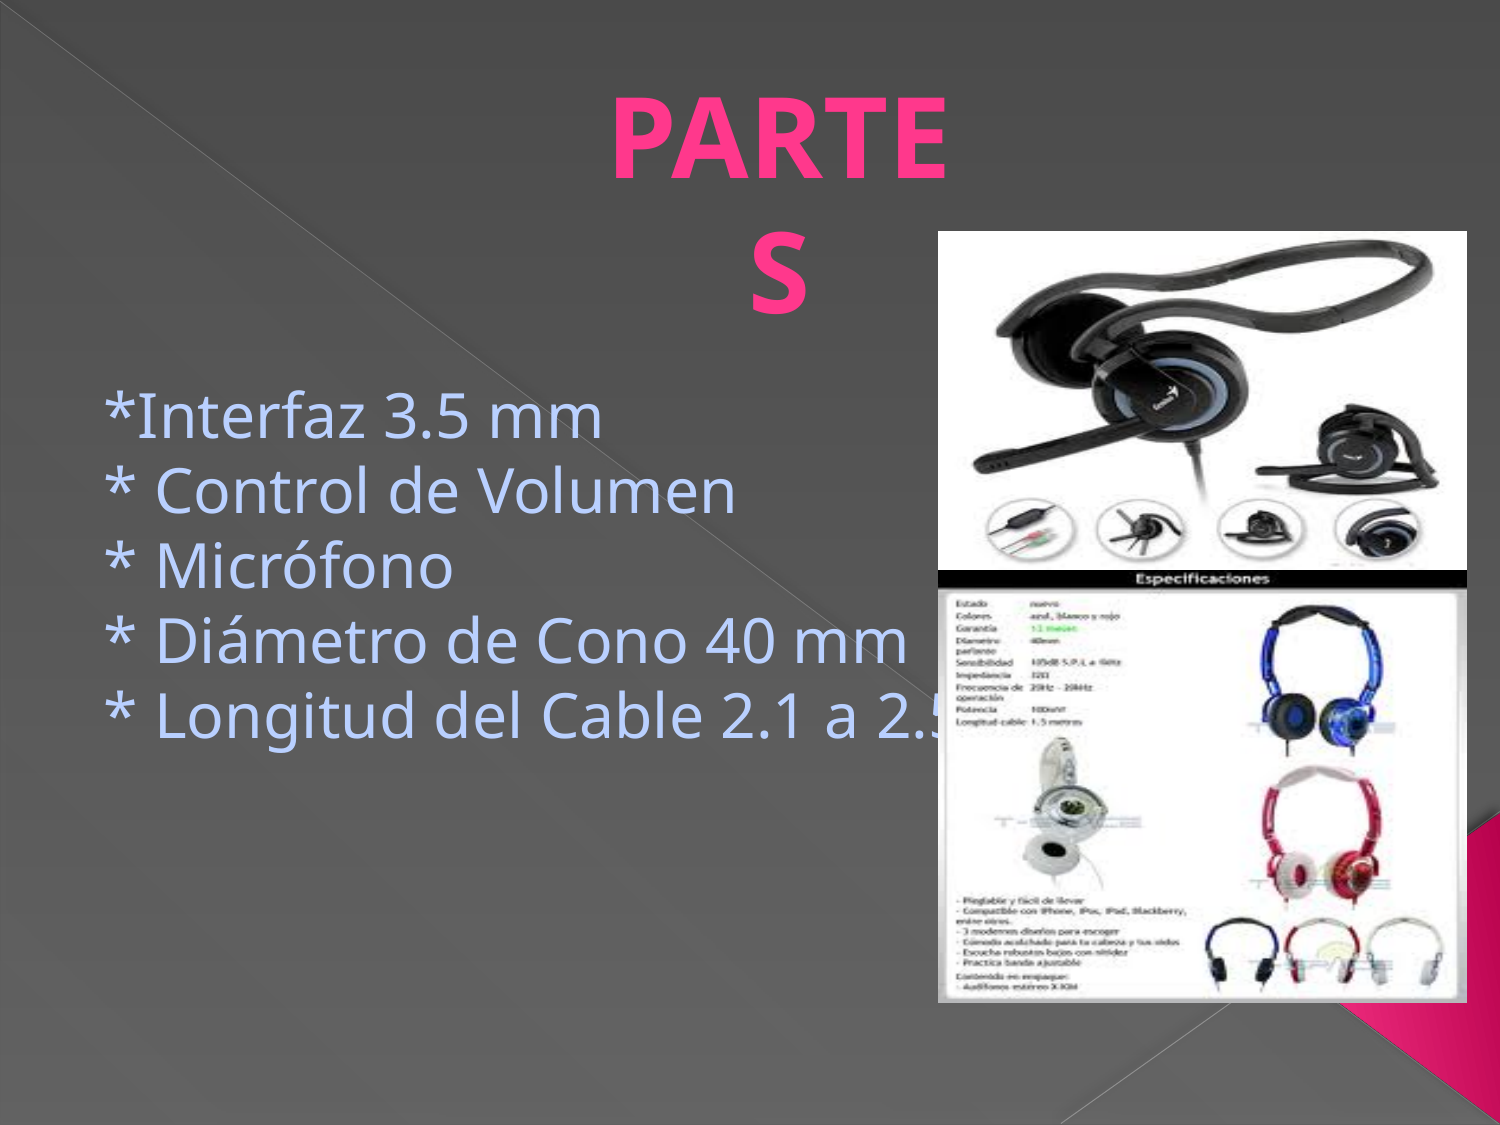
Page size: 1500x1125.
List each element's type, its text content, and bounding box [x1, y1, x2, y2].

subtitle *Interfaz 3.5 mm * Control de Volumen * Micrófono * Diámetro de Cono 40 mm * Longitud del Cable 2.1 a 2.5 metros [88, 369, 1412, 1043]
text_box PARTES [574, 58, 985, 344]
picture [938, 231, 1467, 1004]
